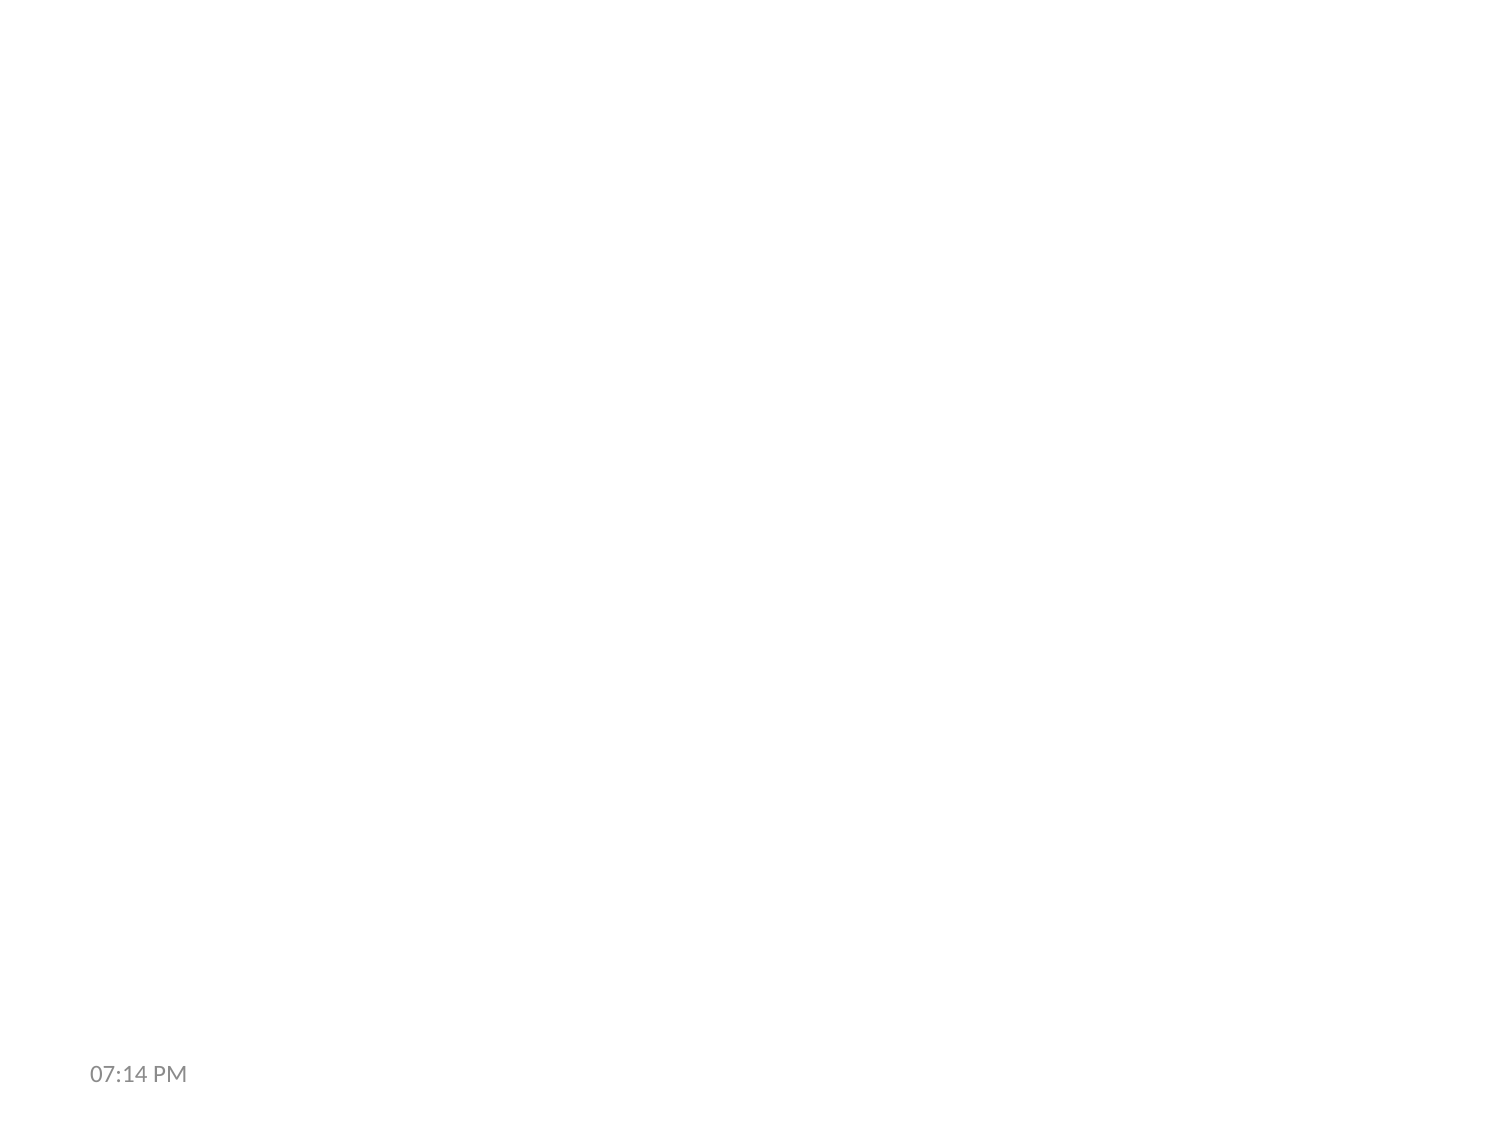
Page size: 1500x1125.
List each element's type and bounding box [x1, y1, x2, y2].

slide_number [75, 1042, 425, 1103]
